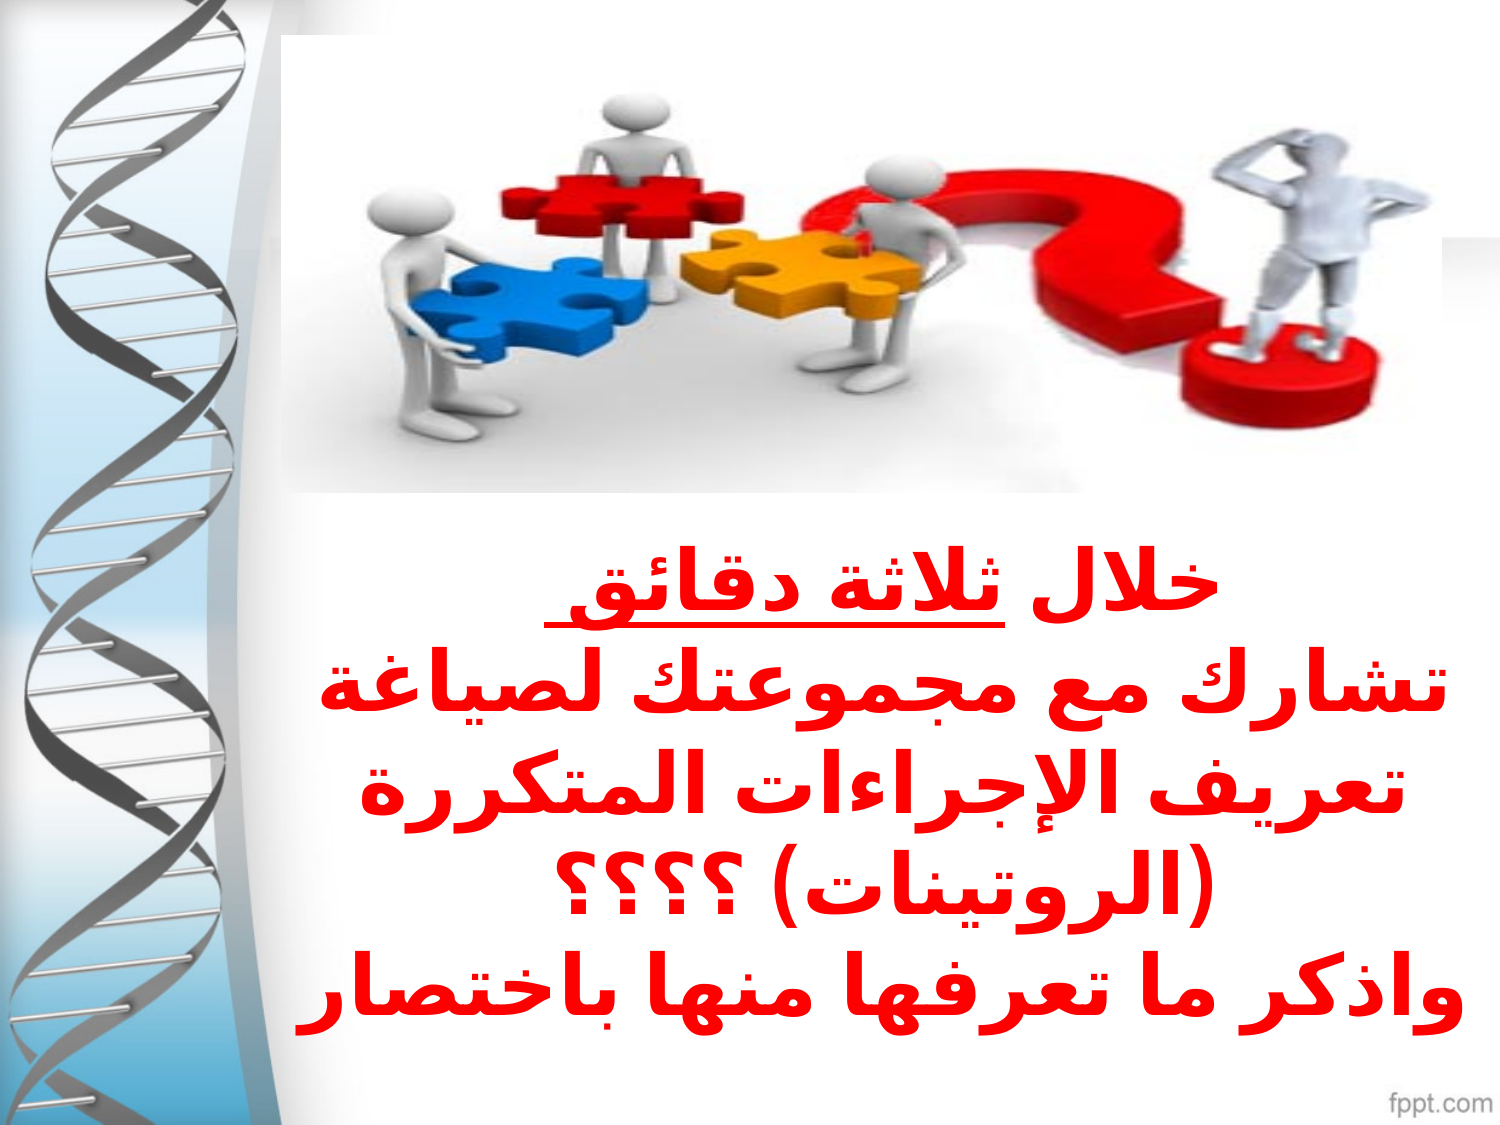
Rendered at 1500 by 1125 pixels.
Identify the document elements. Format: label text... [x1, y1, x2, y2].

title خلال ثلاثة دقائق تشارك مع مجموعتك لصياغة تعريف الإجراءات المتكررة (الروتينات) ؟؟؟؟ واذكر ما تعرفها منها باختصار [269, 492, 1500, 1067]
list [280, 34, 1442, 493]
